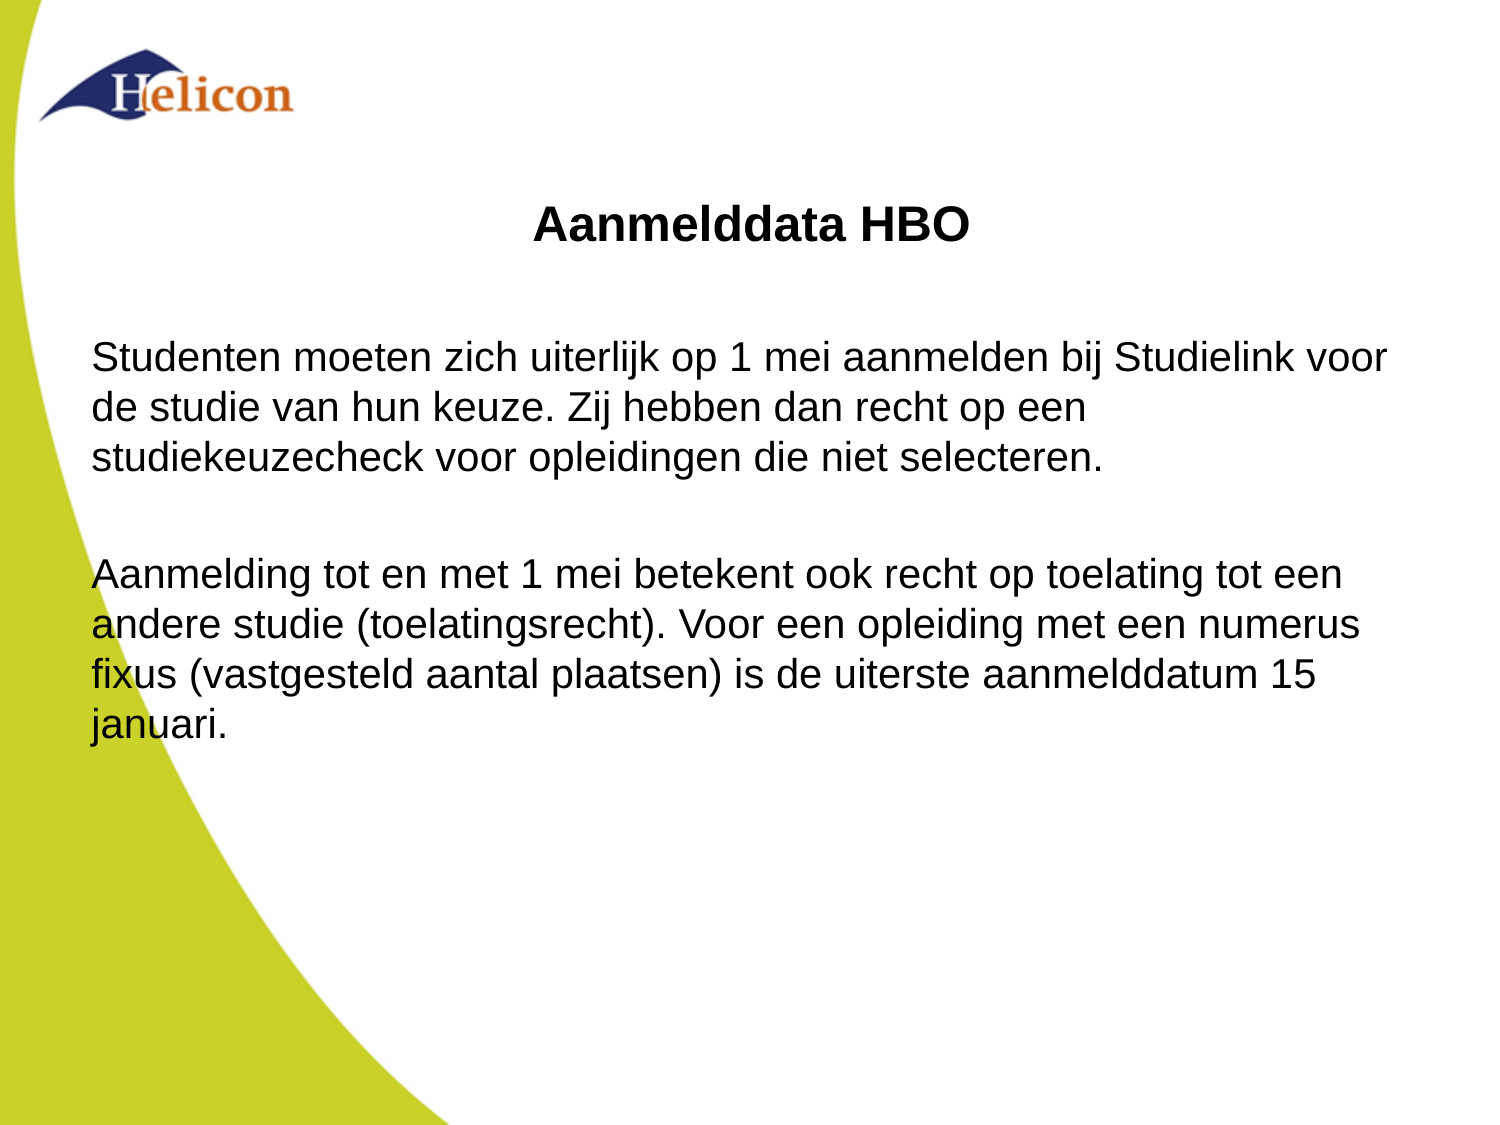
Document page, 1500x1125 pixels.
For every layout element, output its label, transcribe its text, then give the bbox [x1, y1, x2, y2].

list Aanmelddata HBO Studenten moeten zich uiterlijk op 1 mei aanmelden bij Studielink voor de studie van hun keuze. Zij hebben dan recht op een studiekeuzecheck voor opleidingen die niet selecteren. Aanmelding tot en met 1 mei betekent ook recht op toelating tot een andere studie (toelatingsrecht). Voor een opleiding met een numerus fixus (vastgesteld aantal plaatsen) is de uiterste aanmelddatum 15 januari. [76, 184, 1427, 927]
picture [0, 0, 1500, 1125]
